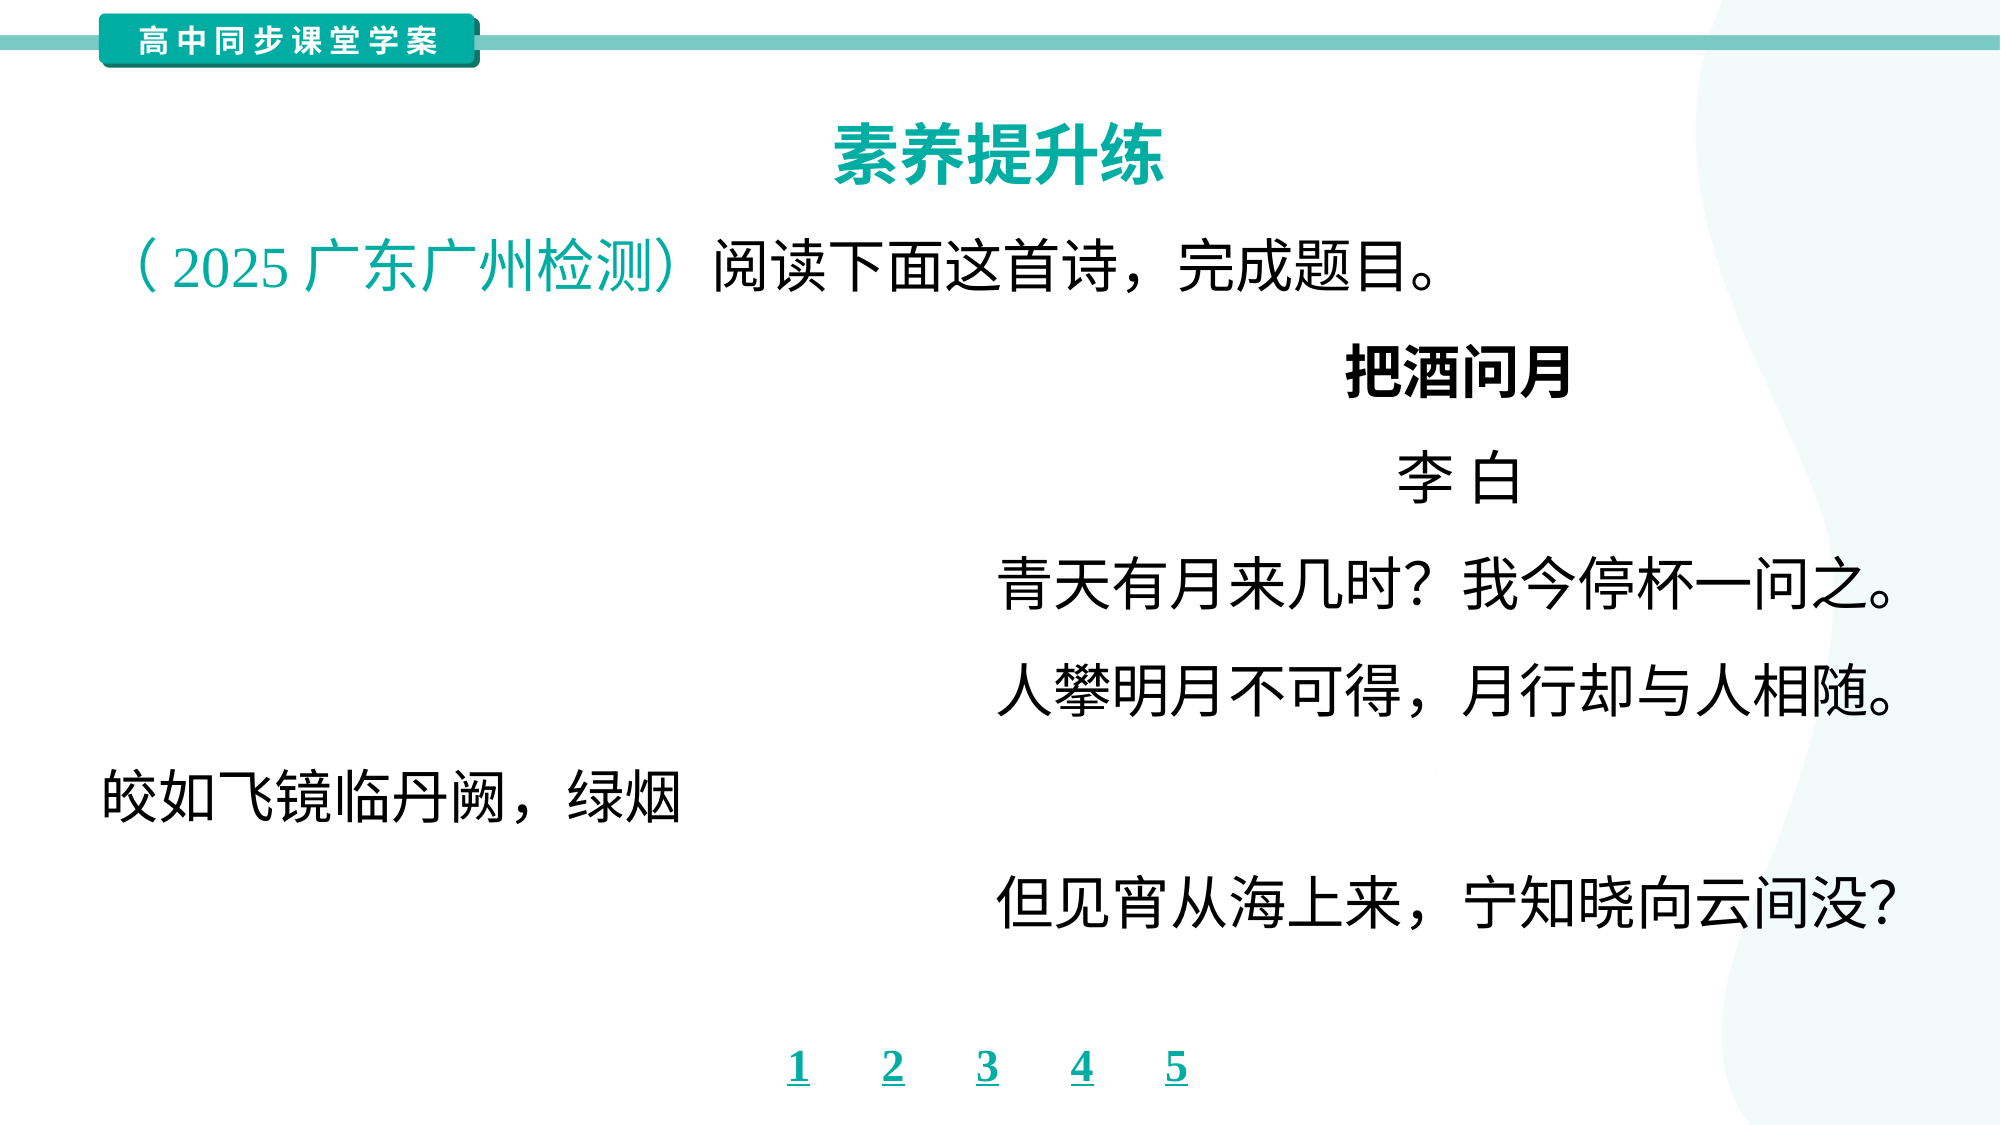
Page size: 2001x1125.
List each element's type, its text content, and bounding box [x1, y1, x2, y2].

picture [0, 0, 2000, 1125]
text_box 素养提升练 [100, 76, 1899, 254]
